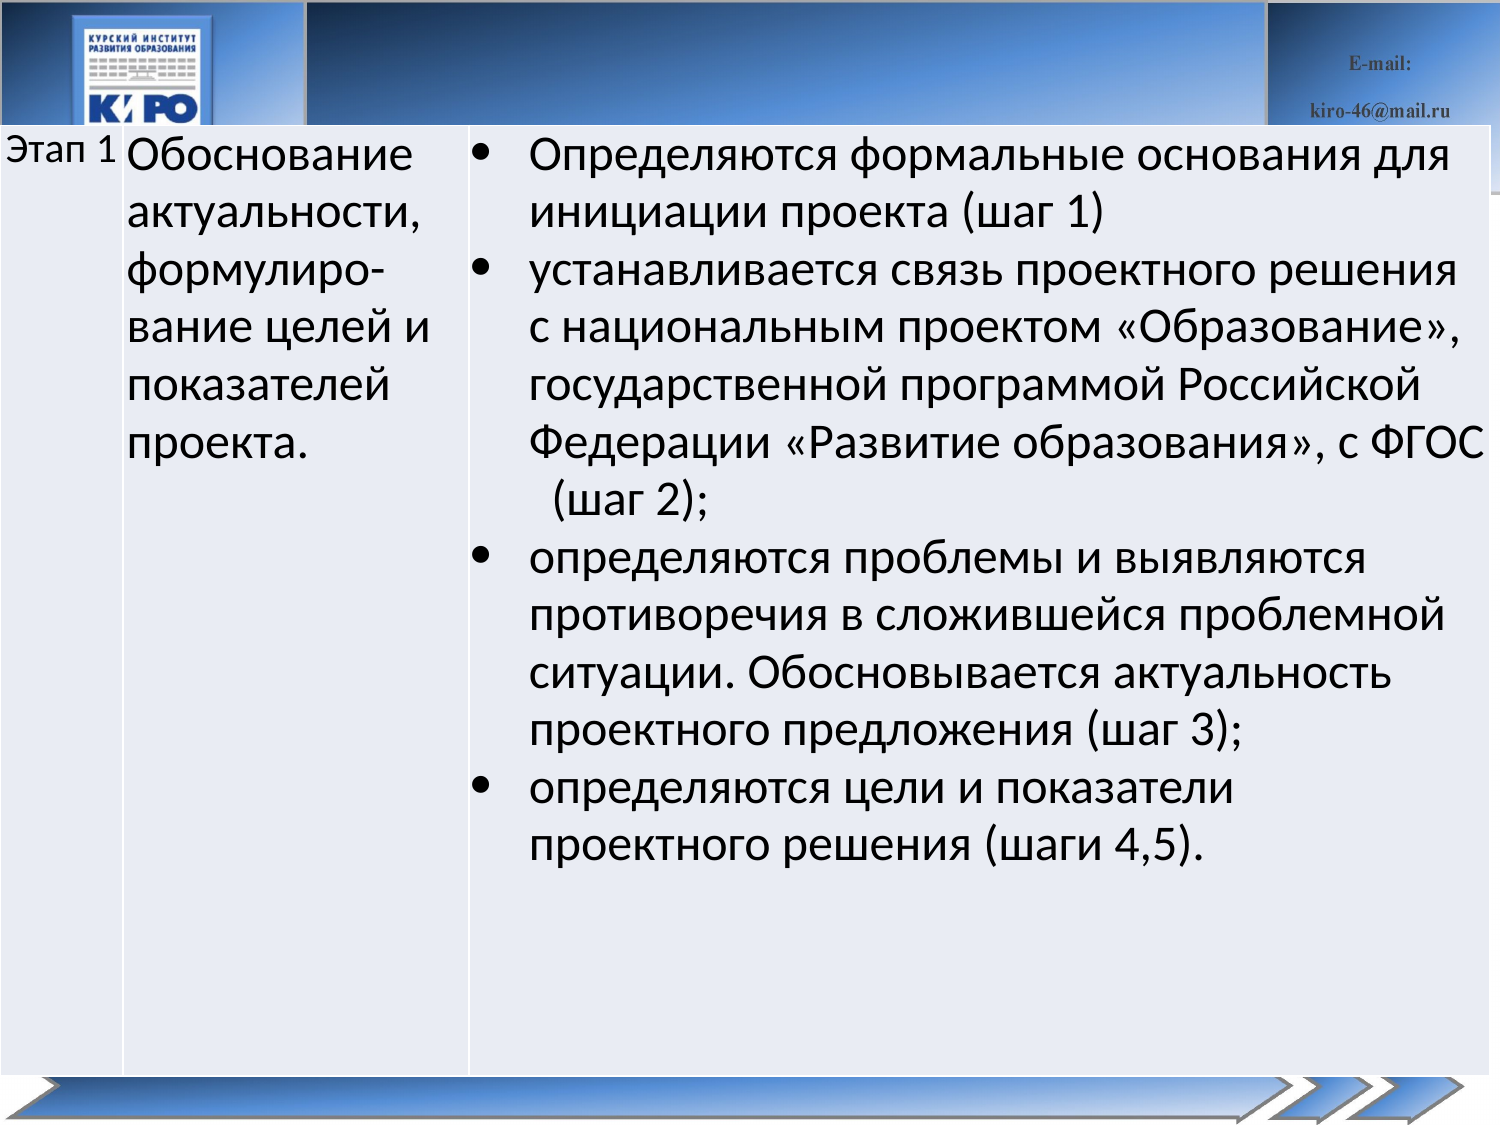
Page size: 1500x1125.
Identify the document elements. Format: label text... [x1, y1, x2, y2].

table_header Этап 1 [1, 126, 122, 1075]
picture [0, 0, 1500, 1125]
table_header Определяются формальные основания для инициации проекта (шаг 1) устанавливается связь проектного решения с национальным проектом «Образование», государственной программой Российской Федерации «Развитие образования», с ФГОС (шаг 2); определяются проблемы и выявляются противоречия в сложившейся проблемной ситуации. Обосновывается актуальность проектного предложения (шаг 3); определяются цели и показатели проектного решения (шаги 4,5). [470, 126, 1489, 1075]
table_header Обоснование актуальности, формулиро-вание целей и показателей проекта. [124, 126, 468, 1075]
